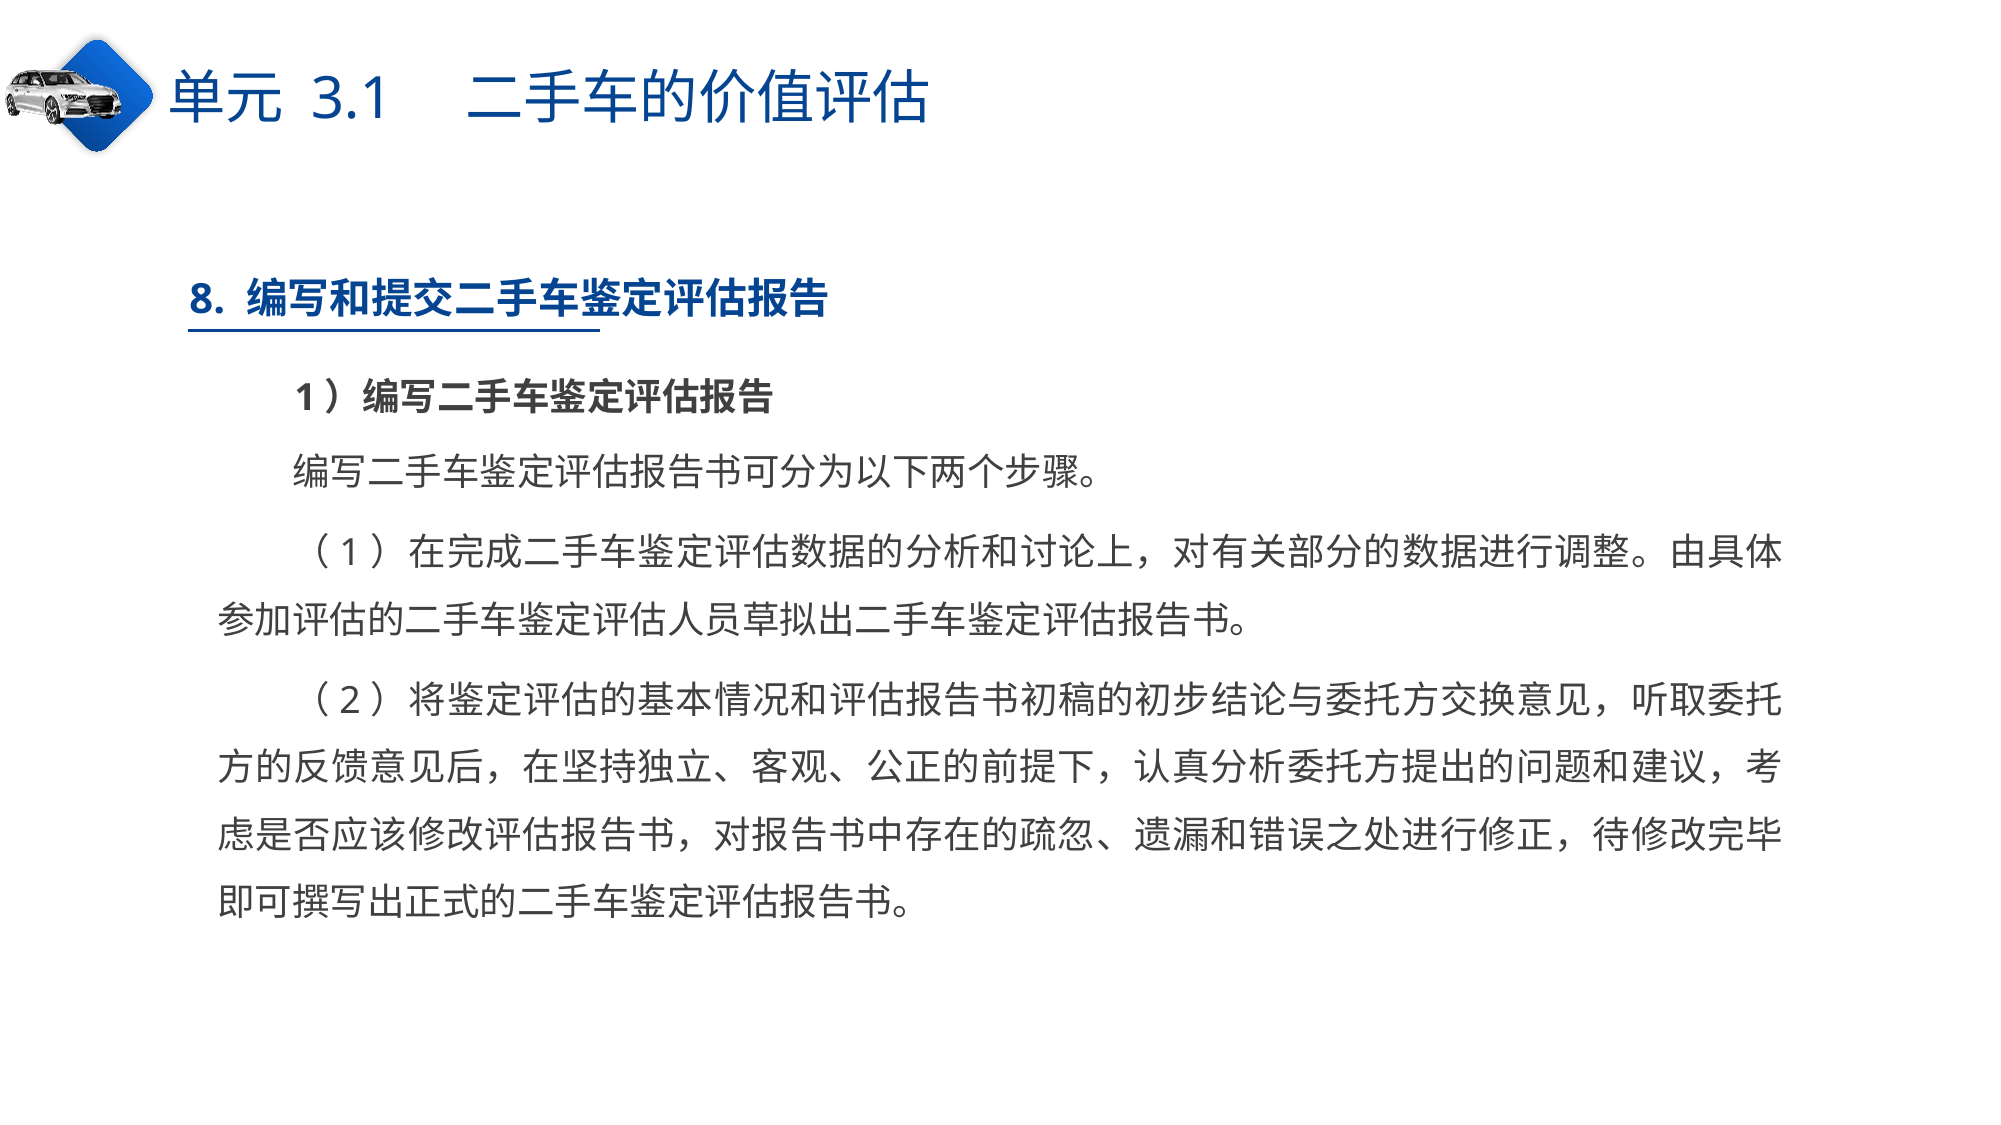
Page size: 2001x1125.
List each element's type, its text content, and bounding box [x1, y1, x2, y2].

text_box 单元 3.1 二手车的价值评估 [152, 52, 946, 138]
text_box 编写二手车鉴定评估报告书可分为以下两个步骤。 （1）在完成二手车鉴定评估数据的分析和讨论上，对有关部分的数据进行调整。由具体参加评估的二手车鉴定评估人员草拟出二手车鉴定评估报告书。 （2）将鉴定评估的基本情况和评估报告书初稿的初步结论与委托方交换意见，听取委托方的反馈意见后，在坚持独立、客观、公正的前提下，认真分析委托方提出的问题和建议，考虑是否应该修改评估报告书，对报告书中存在的疏忽、遗漏和错误之处进行修正，待修改完毕即可撰写出正式的二手车鉴定评估报告书。 [202, 418, 1798, 931]
picture [0, 31, 125, 157]
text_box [174, 264, 1330, 331]
text_box 1）编写二手车鉴定评估报告 [204, 343, 1000, 426]
